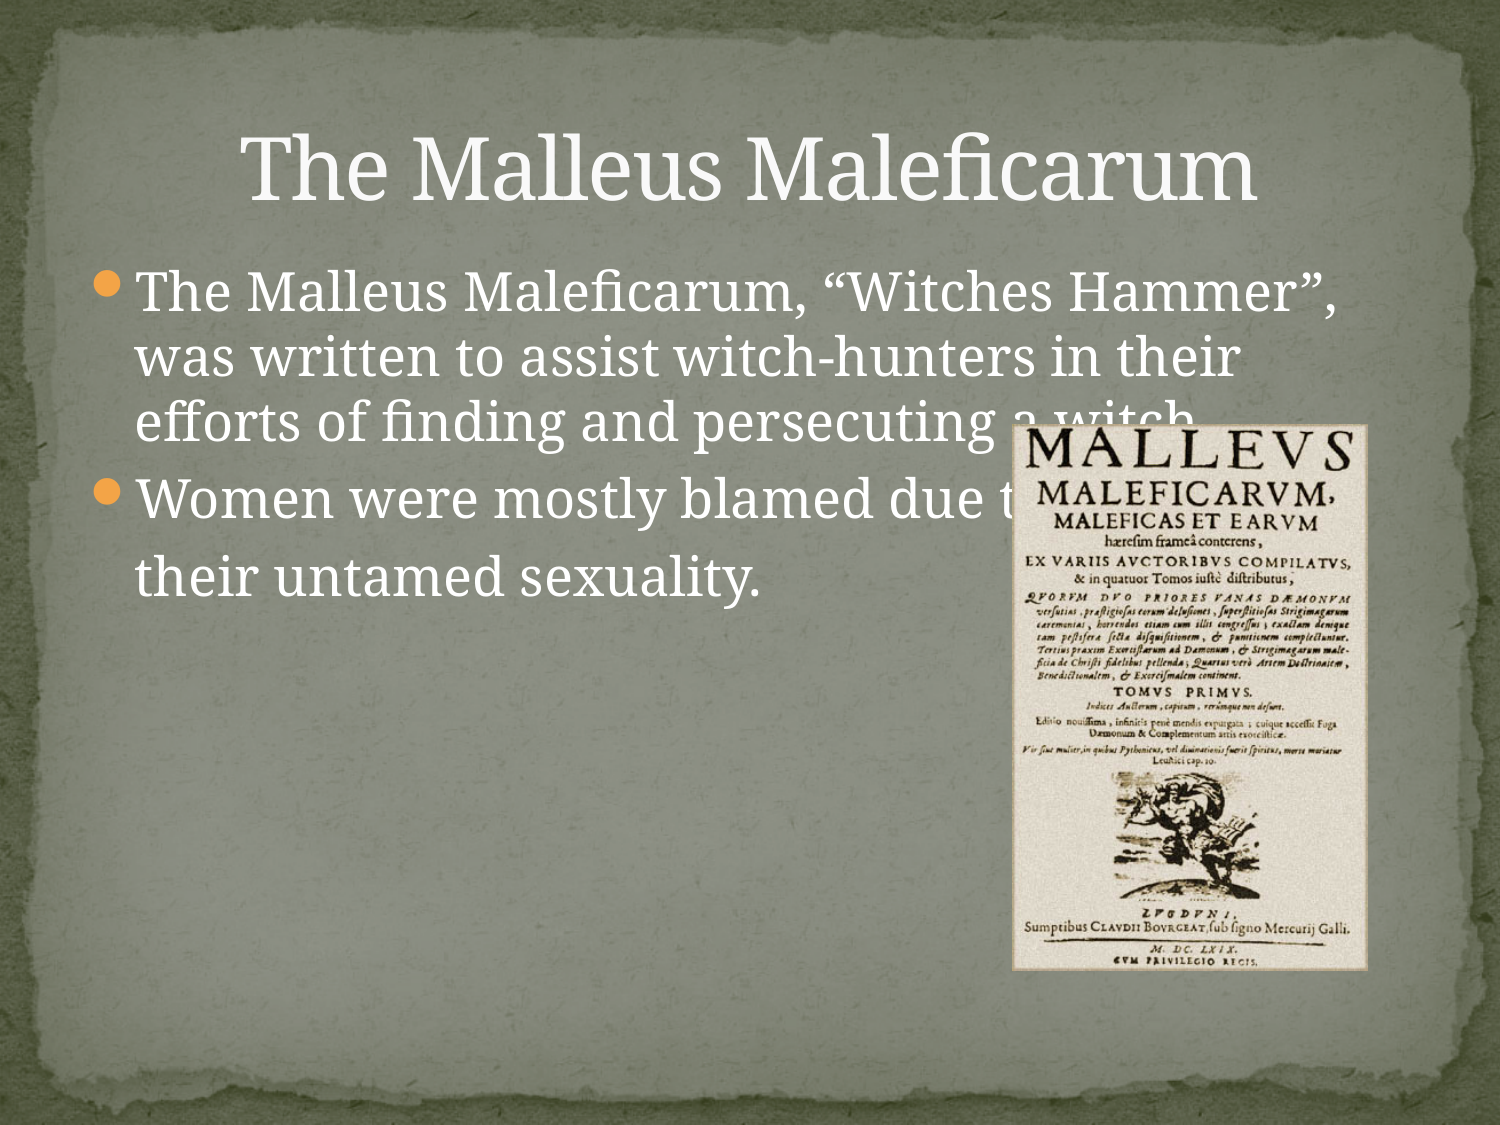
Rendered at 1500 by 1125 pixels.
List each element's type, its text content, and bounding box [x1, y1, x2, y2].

list The Malleus Maleficarum, “Witches Hammer”, was written to assist witch-hunters in their efforts of finding and persecuting a witch. Women were mostly blamed due to their untamed sexuality. [75, 249, 1425, 1000]
title The Malleus Maleficarum [74, 24, 1425, 225]
picture [1012, 424, 1368, 971]
